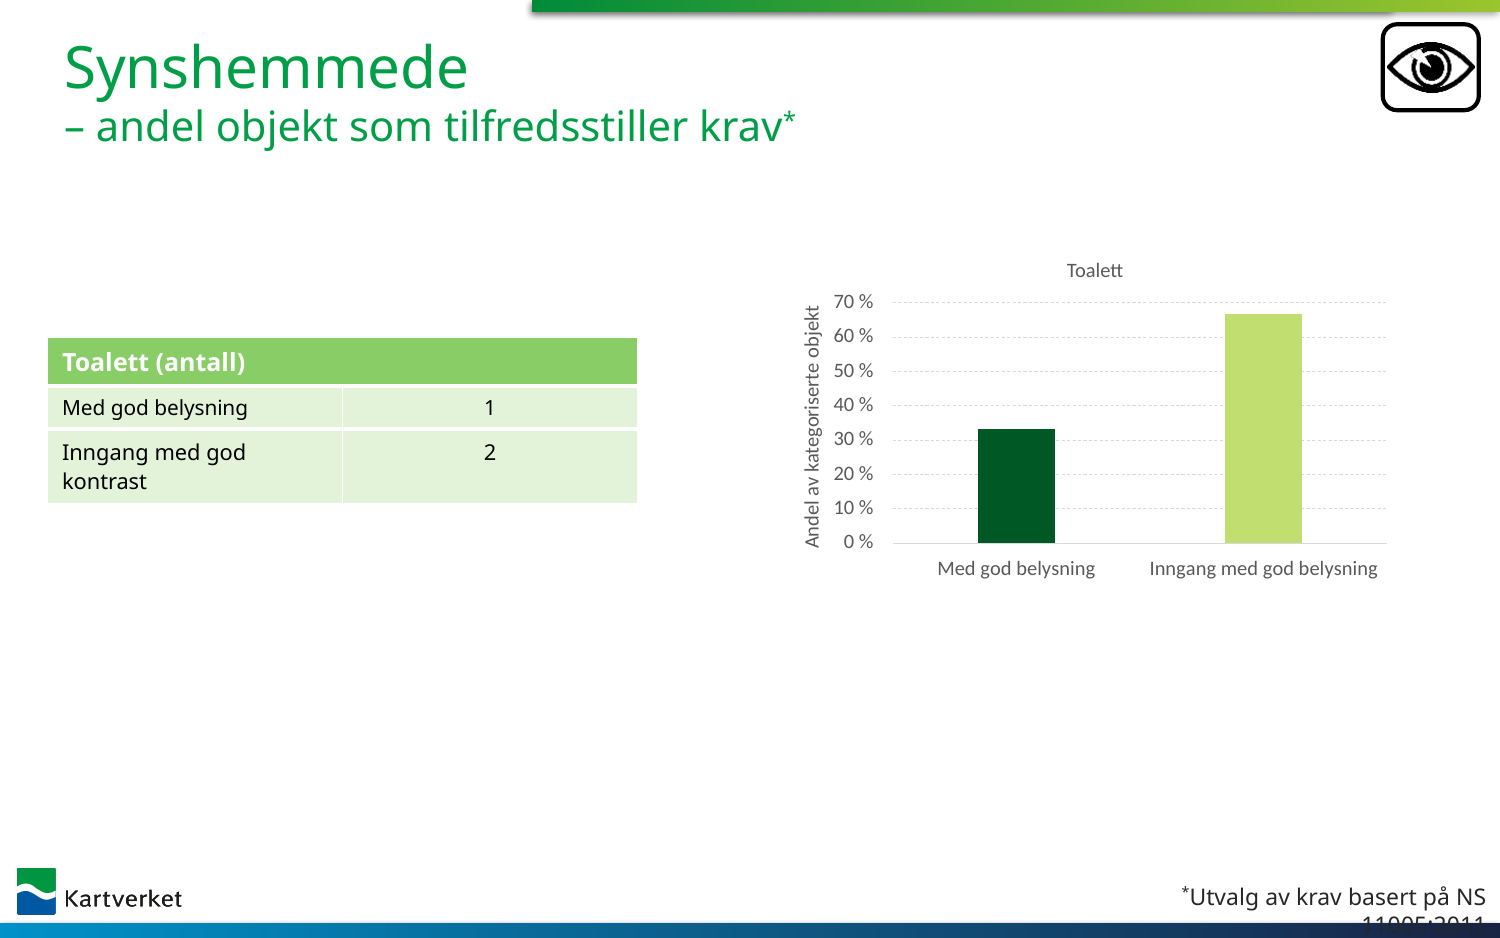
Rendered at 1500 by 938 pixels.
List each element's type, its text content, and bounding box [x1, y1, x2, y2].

picture [791, 249, 1400, 589]
table_cell Med god belysning [48, 388, 342, 427]
text_box Synshemmede – andel objekt som tilfredsstiller krav* [49, 24, 1431, 158]
table_cell 2 [343, 431, 637, 503]
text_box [1382, 24, 1480, 111]
table_cell Inngang med god kontrast [48, 431, 342, 503]
text_box *Utvalg av krav basert på NS 11005:2011 [1068, 873, 1500, 938]
table_cell 1 [343, 388, 637, 427]
table_header Toalett (antall) [48, 338, 637, 384]
